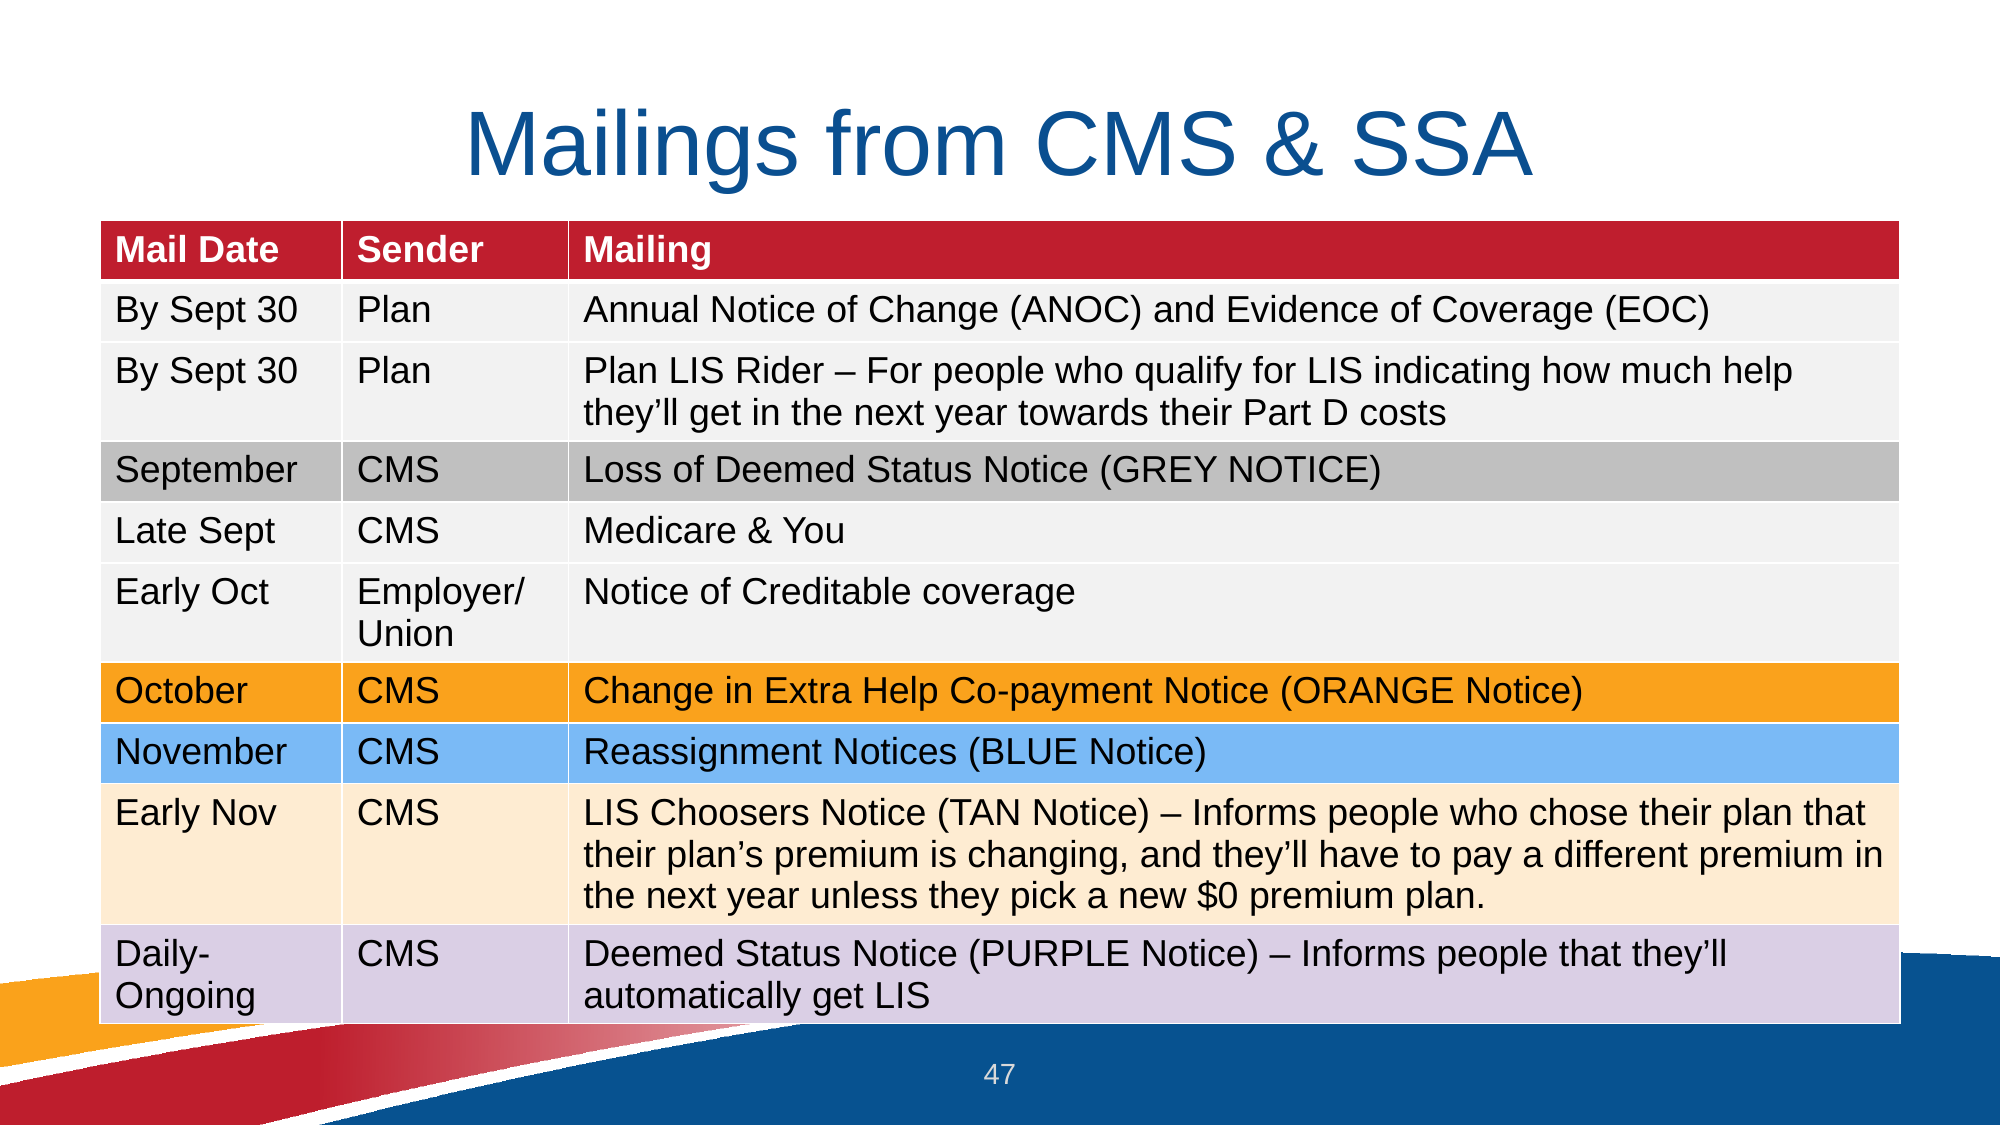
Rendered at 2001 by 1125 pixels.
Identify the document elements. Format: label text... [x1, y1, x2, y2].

table_cell Early Oct [101, 564, 341, 661]
table_cell October [101, 663, 341, 722]
table_cell CMS [343, 503, 568, 562]
table_cell LIS Choosers Notice (TAN Notice) – Informs people who chose their plan that their plan’s premium is changing, and they’ll have to pay a different premium in the next year unless they pick a new $0 premium plan. [569, 784, 1899, 924]
table_cell Early Nov [101, 784, 341, 924]
table_cell Loss of Deemed Status Notice (GREY NOTICE) [569, 442, 1899, 501]
table_cell Plan LIS Rider – For people who qualify for LIS indicating how much help they’ll get in the next year towards their Part D costs [569, 343, 1899, 440]
table_cell Notice of Creditable coverage [569, 564, 1899, 661]
table_cell Late Sept [101, 503, 341, 562]
table_cell CMS [343, 784, 568, 924]
table_cell CMS [343, 663, 568, 722]
table_cell September [101, 442, 341, 501]
table_header Mailing [569, 221, 1899, 279]
title Mailings from CMS & SSA [99, 45, 1900, 220]
table_cell November [101, 724, 341, 783]
table_cell Employer/ Union [343, 564, 568, 661]
table_cell CMS [343, 724, 568, 783]
table_cell By Sept 30 [101, 284, 341, 341]
table_cell By Sept 30 [101, 343, 341, 440]
table_cell Deemed Status Notice (PURPLE Notice) – Informs people that they’ll automatically get LIS [569, 925, 1899, 1023]
table_header Mail Date [101, 221, 341, 279]
table_header Sender [343, 221, 568, 279]
table_cell Reassignment Notices (BLUE Notice) [569, 724, 1899, 783]
table_cell Medicare & You [569, 503, 1899, 562]
table_cell Annual Notice of Change (ANOC) and Evidence of Coverage (EOC) [569, 284, 1899, 341]
table_cell Change in Extra Help Co-payment Notice (ORANGE Notice) [569, 663, 1899, 722]
picture [0, 887, 2000, 1125]
table_cell CMS [343, 442, 568, 501]
table_cell CMS [343, 925, 568, 1023]
slide_number 47 [766, 1042, 1234, 1103]
table_cell Plan [343, 284, 568, 341]
table_cell Daily-Ongoing [101, 925, 341, 1023]
table_cell Plan [343, 343, 568, 440]
